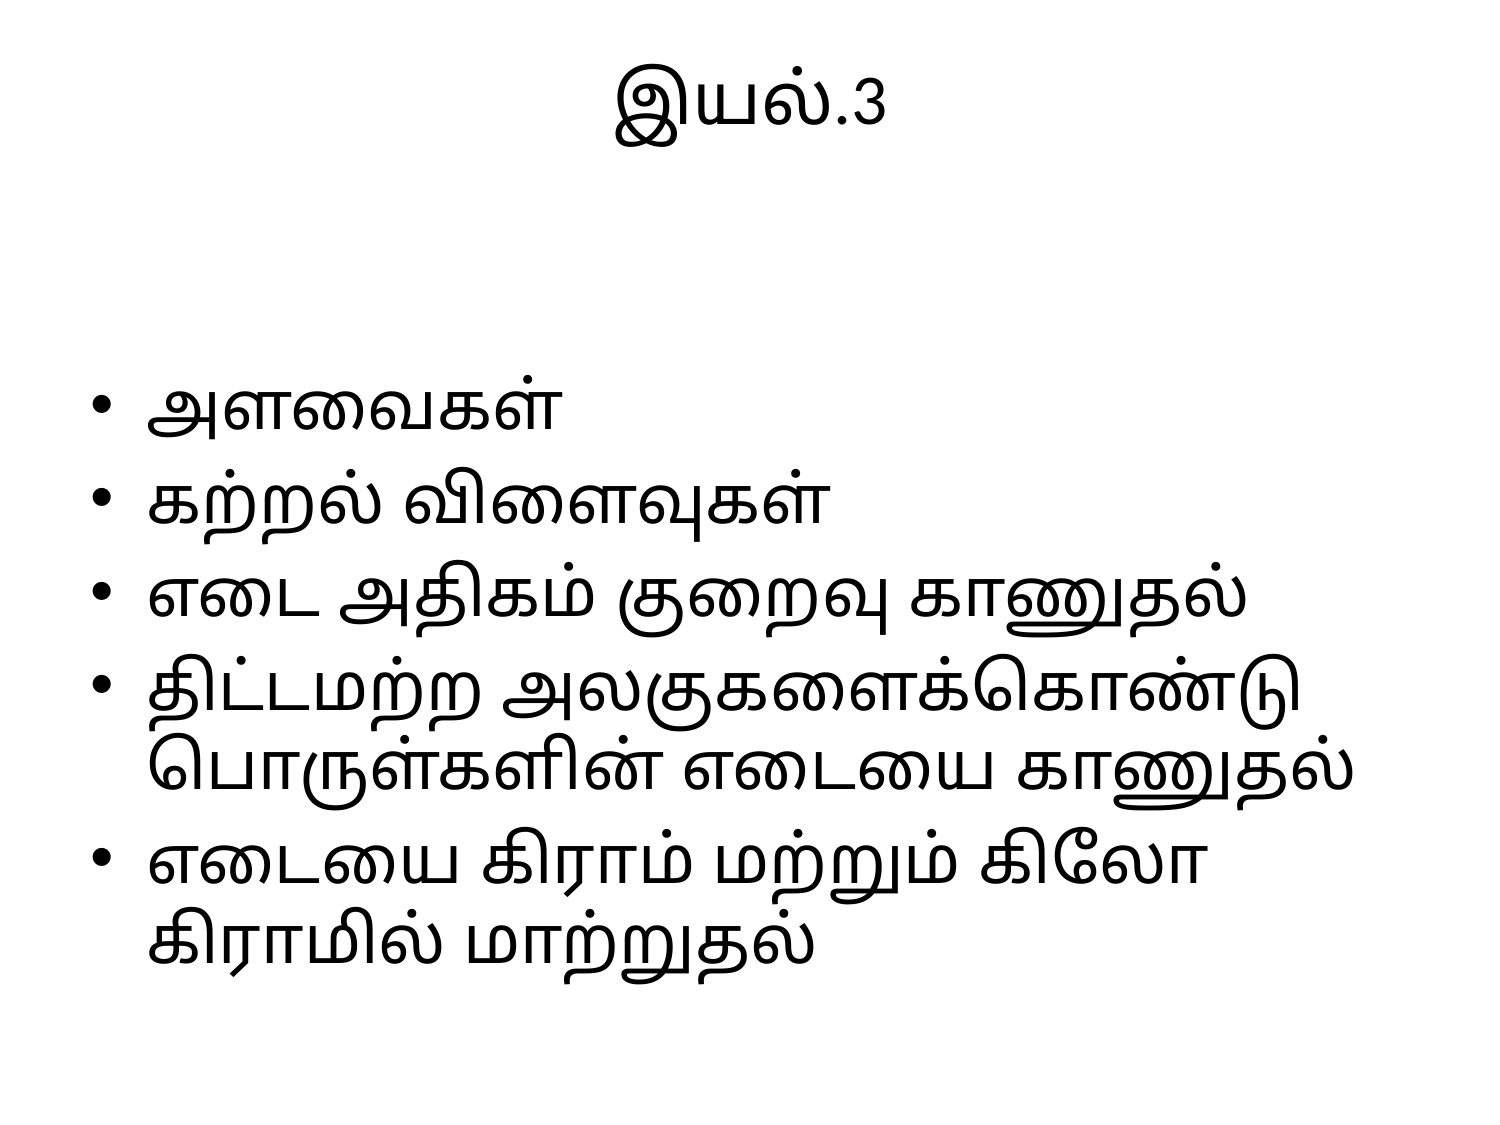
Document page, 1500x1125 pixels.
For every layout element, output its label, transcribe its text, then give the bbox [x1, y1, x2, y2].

list அளவைகள் கற்றல் விளைவுகள் எடை அதிகம் குறைவு காணுதல் திட்டமற்ற அலகுகளைக்கொண்டு பொருள்களின் எடையை காணுதல் எடையை கிராம் மற்றும் கிலோ கிராமில் மாற்றுதல் [75, 262, 1425, 1005]
title இயல்.3 [75, 45, 1425, 233]
